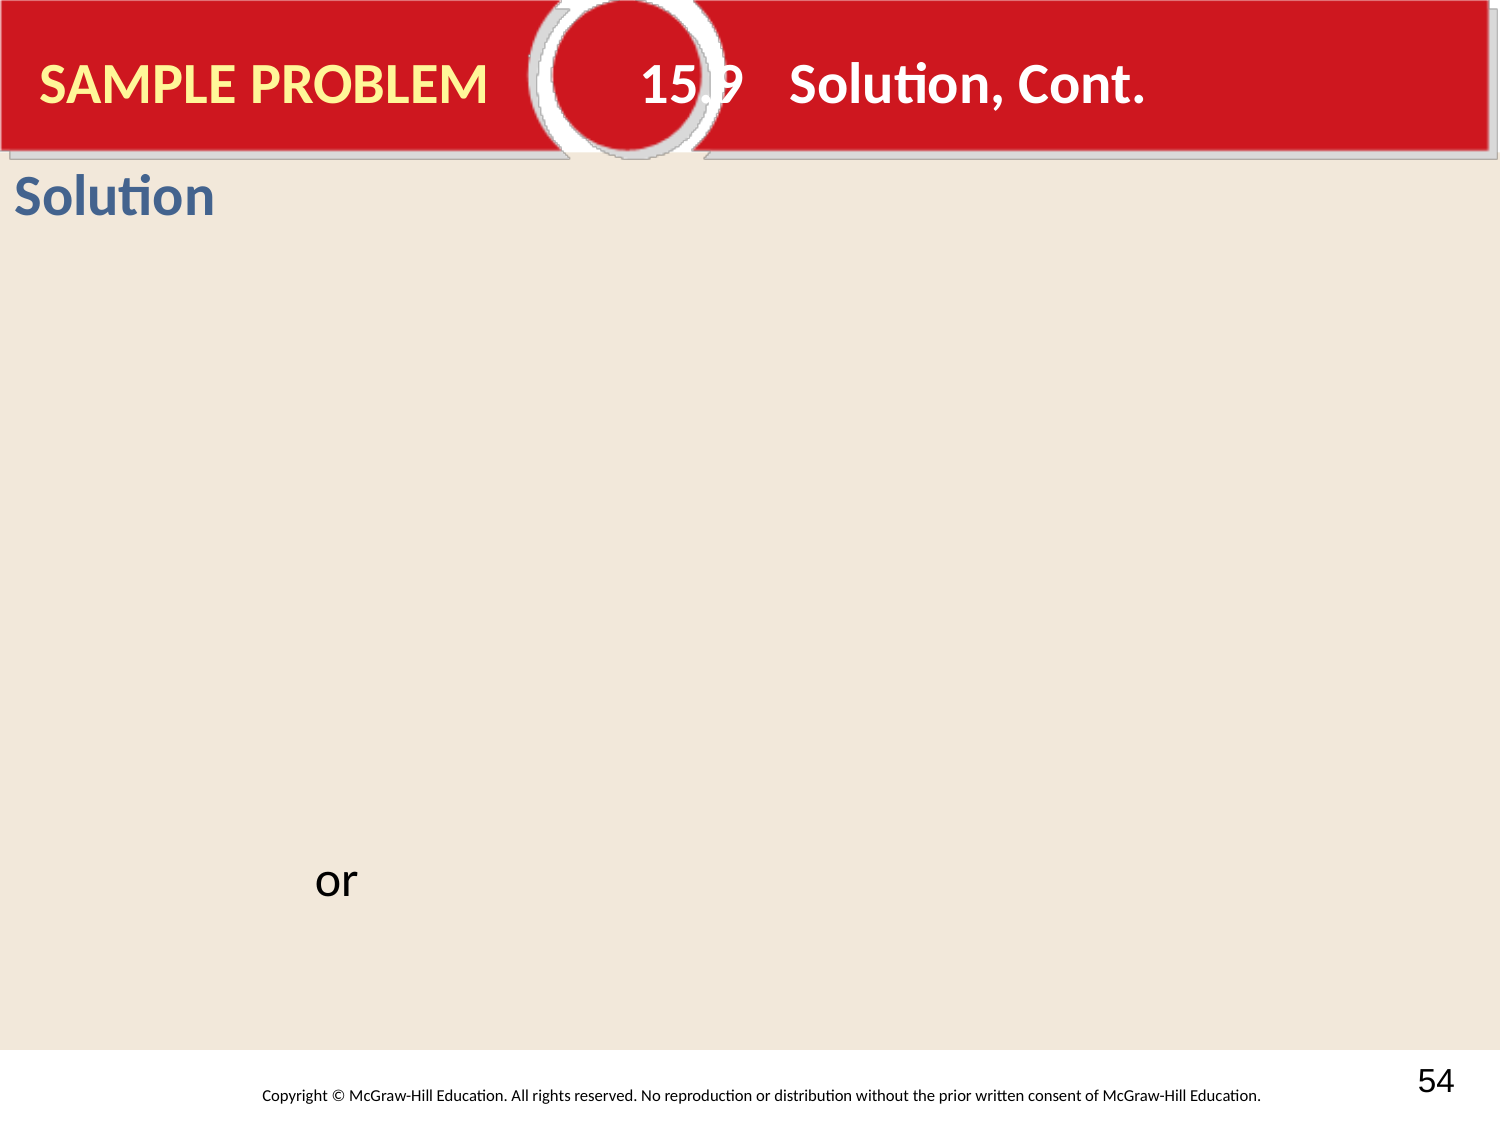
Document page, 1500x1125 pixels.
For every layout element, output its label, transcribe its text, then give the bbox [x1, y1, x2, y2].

title SAMPLE PROBLEM 15.9 Solution, Cont. [24, 37, 1488, 125]
picture [0, 0, 1500, 162]
list Solution [0, 149, 1465, 224]
